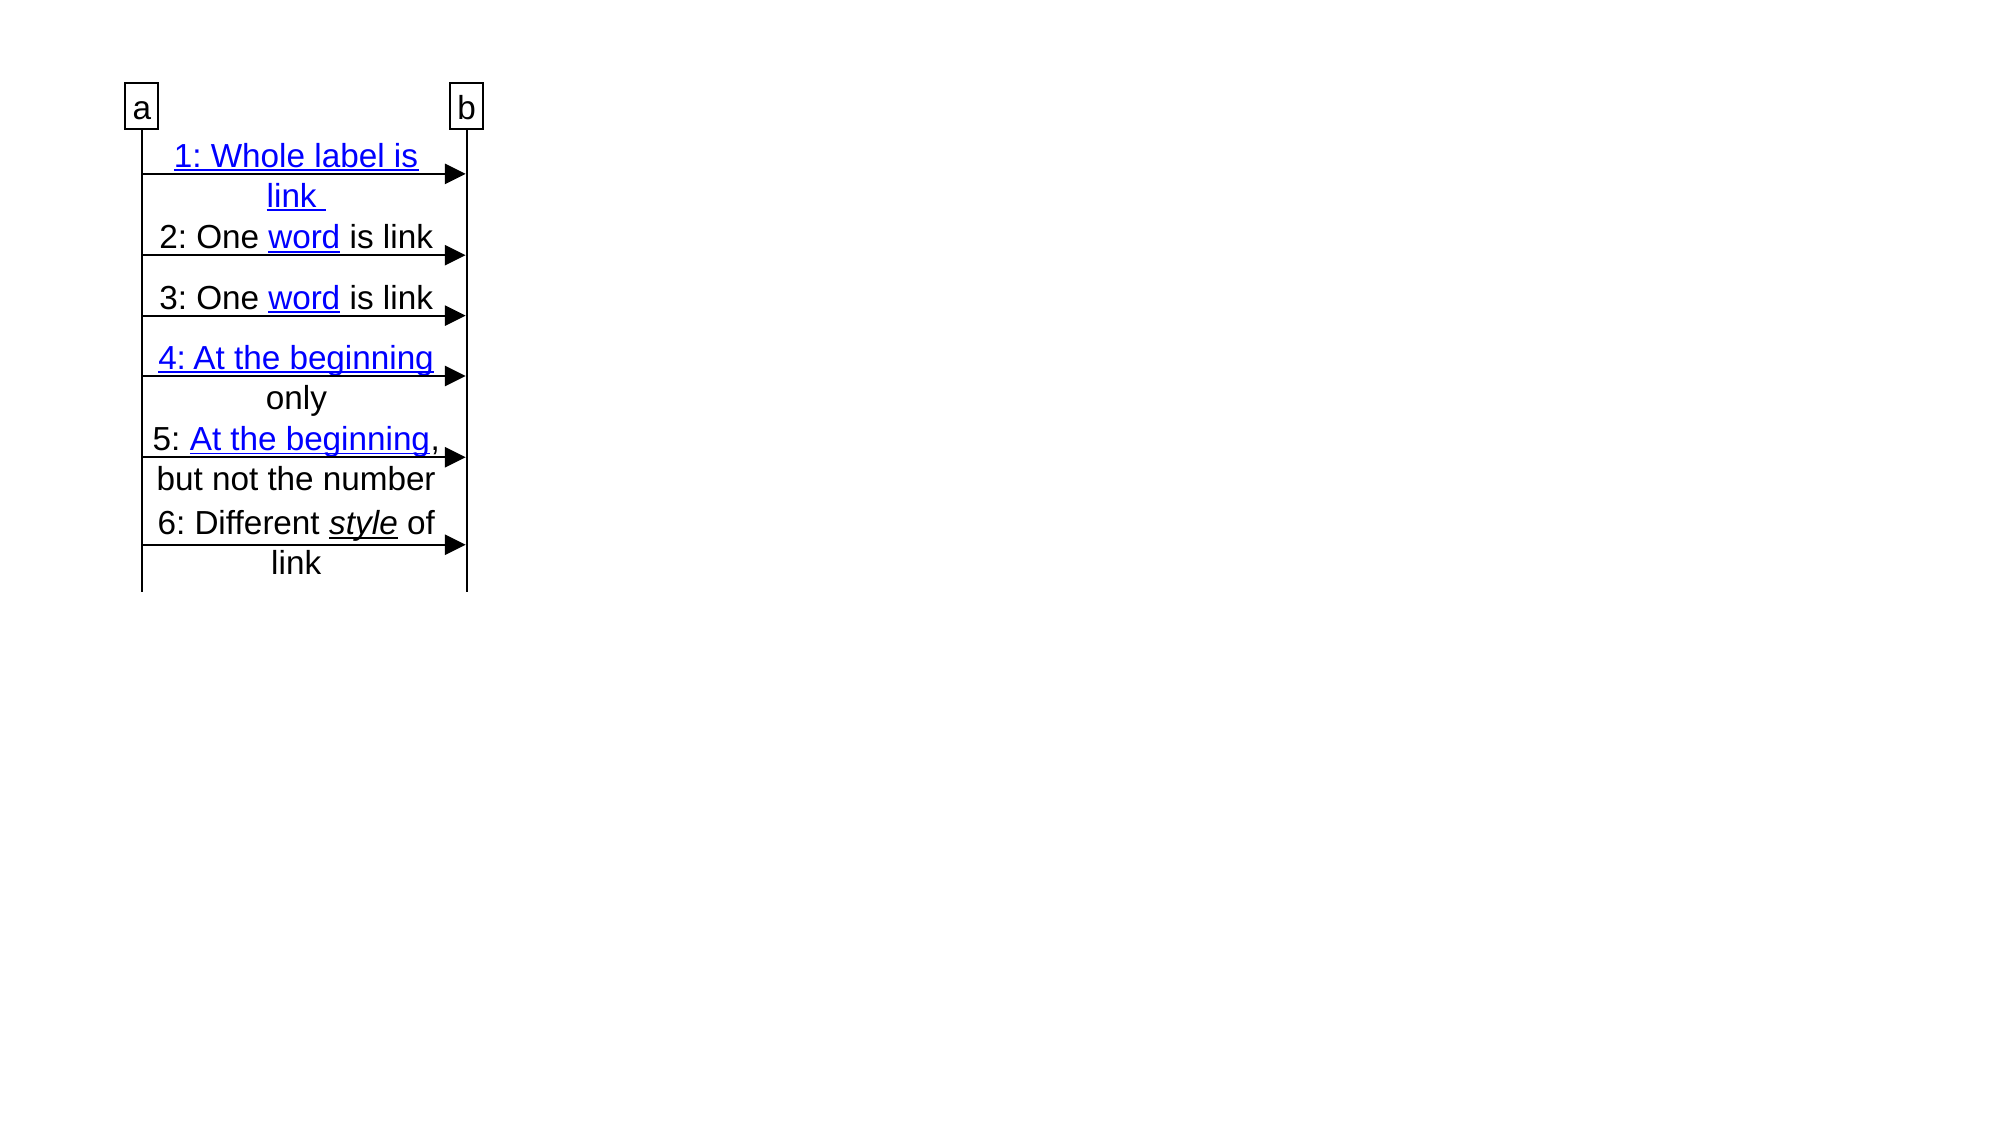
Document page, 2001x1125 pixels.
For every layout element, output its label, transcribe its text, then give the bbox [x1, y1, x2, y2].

text_box a [124, 83, 159, 130]
text_box 6: Different style of link [155, 546, 438, 583]
text_box 4: At the beginning only [155, 377, 438, 415]
text_box 5: At the beginning, but not the number [150, 458, 442, 496]
text_box 1: Whole label is link [171, 175, 421, 213]
text_box 5: At the beginning, but not the number [150, 418, 442, 456]
text_box 6: Different style of link [155, 499, 438, 544]
text_box 4: At the beginning only [155, 337, 438, 375]
text_box 1: Whole label is link [171, 135, 421, 173]
text_box 2: One word is link [157, 216, 436, 254]
text_box [74, 74, 536, 592]
text_box b [449, 83, 484, 130]
text_box 3: One word is link [157, 277, 436, 315]
